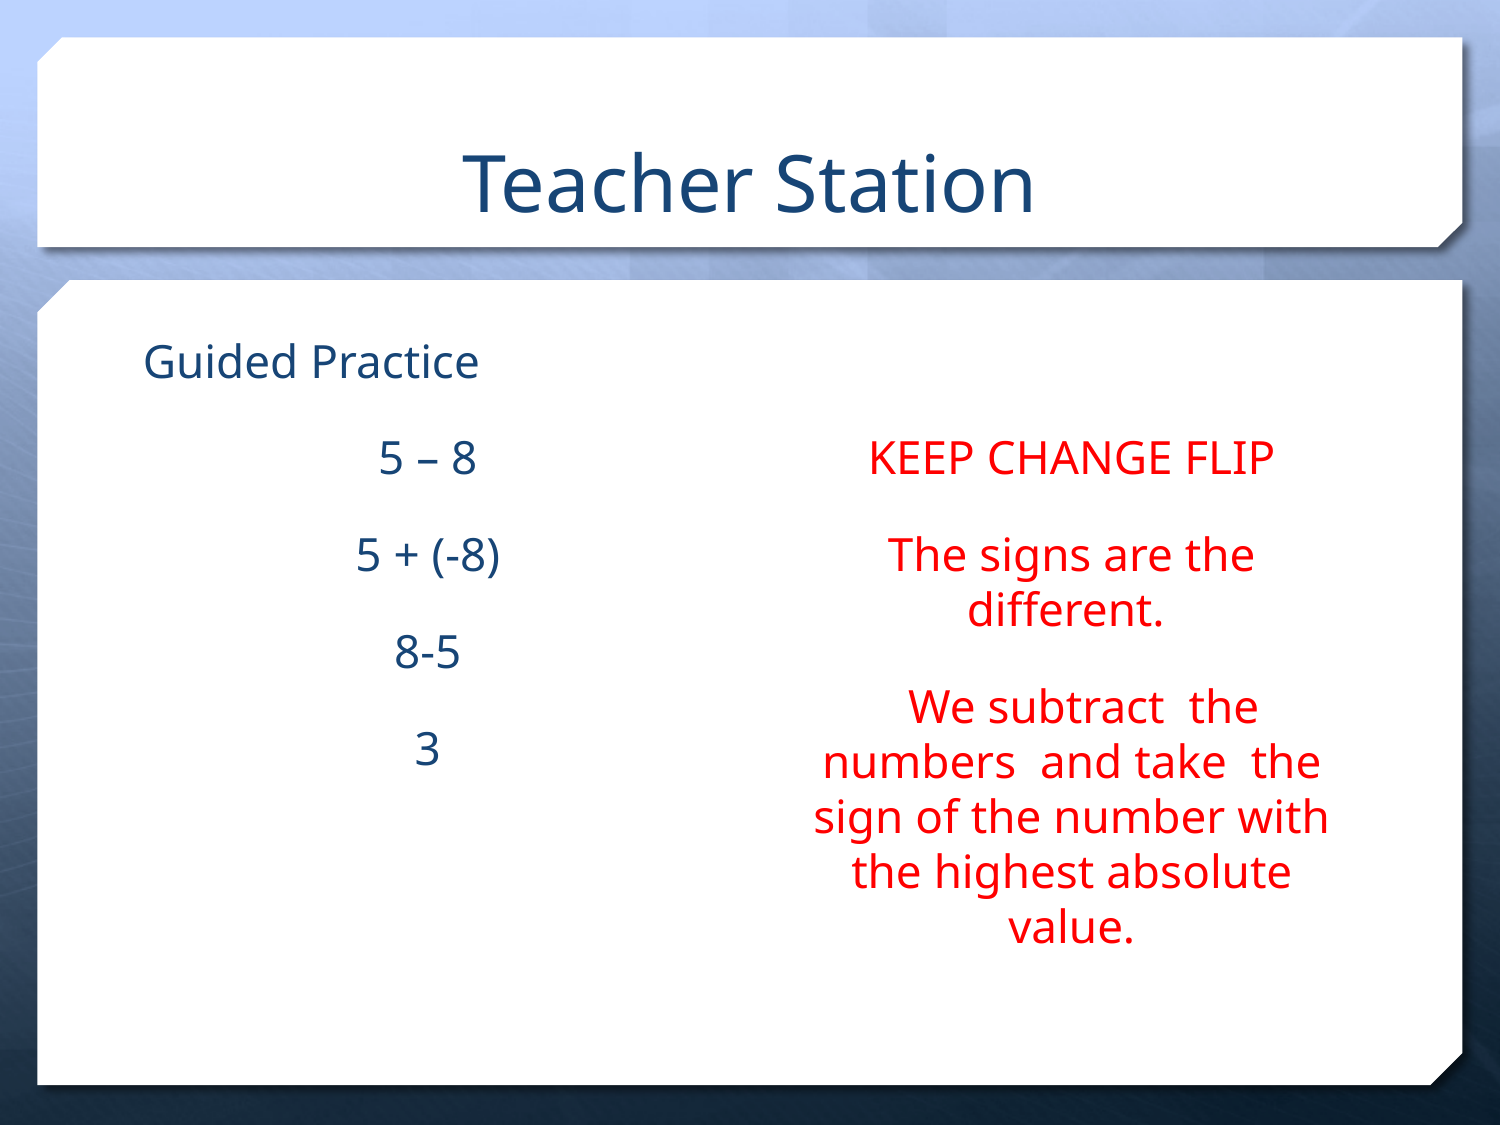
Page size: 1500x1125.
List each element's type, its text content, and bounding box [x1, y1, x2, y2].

list Guided Practice 5 – 8 5 + (-8) 8-5 3 [127, 324, 728, 978]
list KEEP CHANGE FLIP The signs are the different. We subtract the numbers and take the sign of the number with the highest absolute value. [771, 324, 1372, 978]
title Teacher Station [127, 48, 1372, 236]
